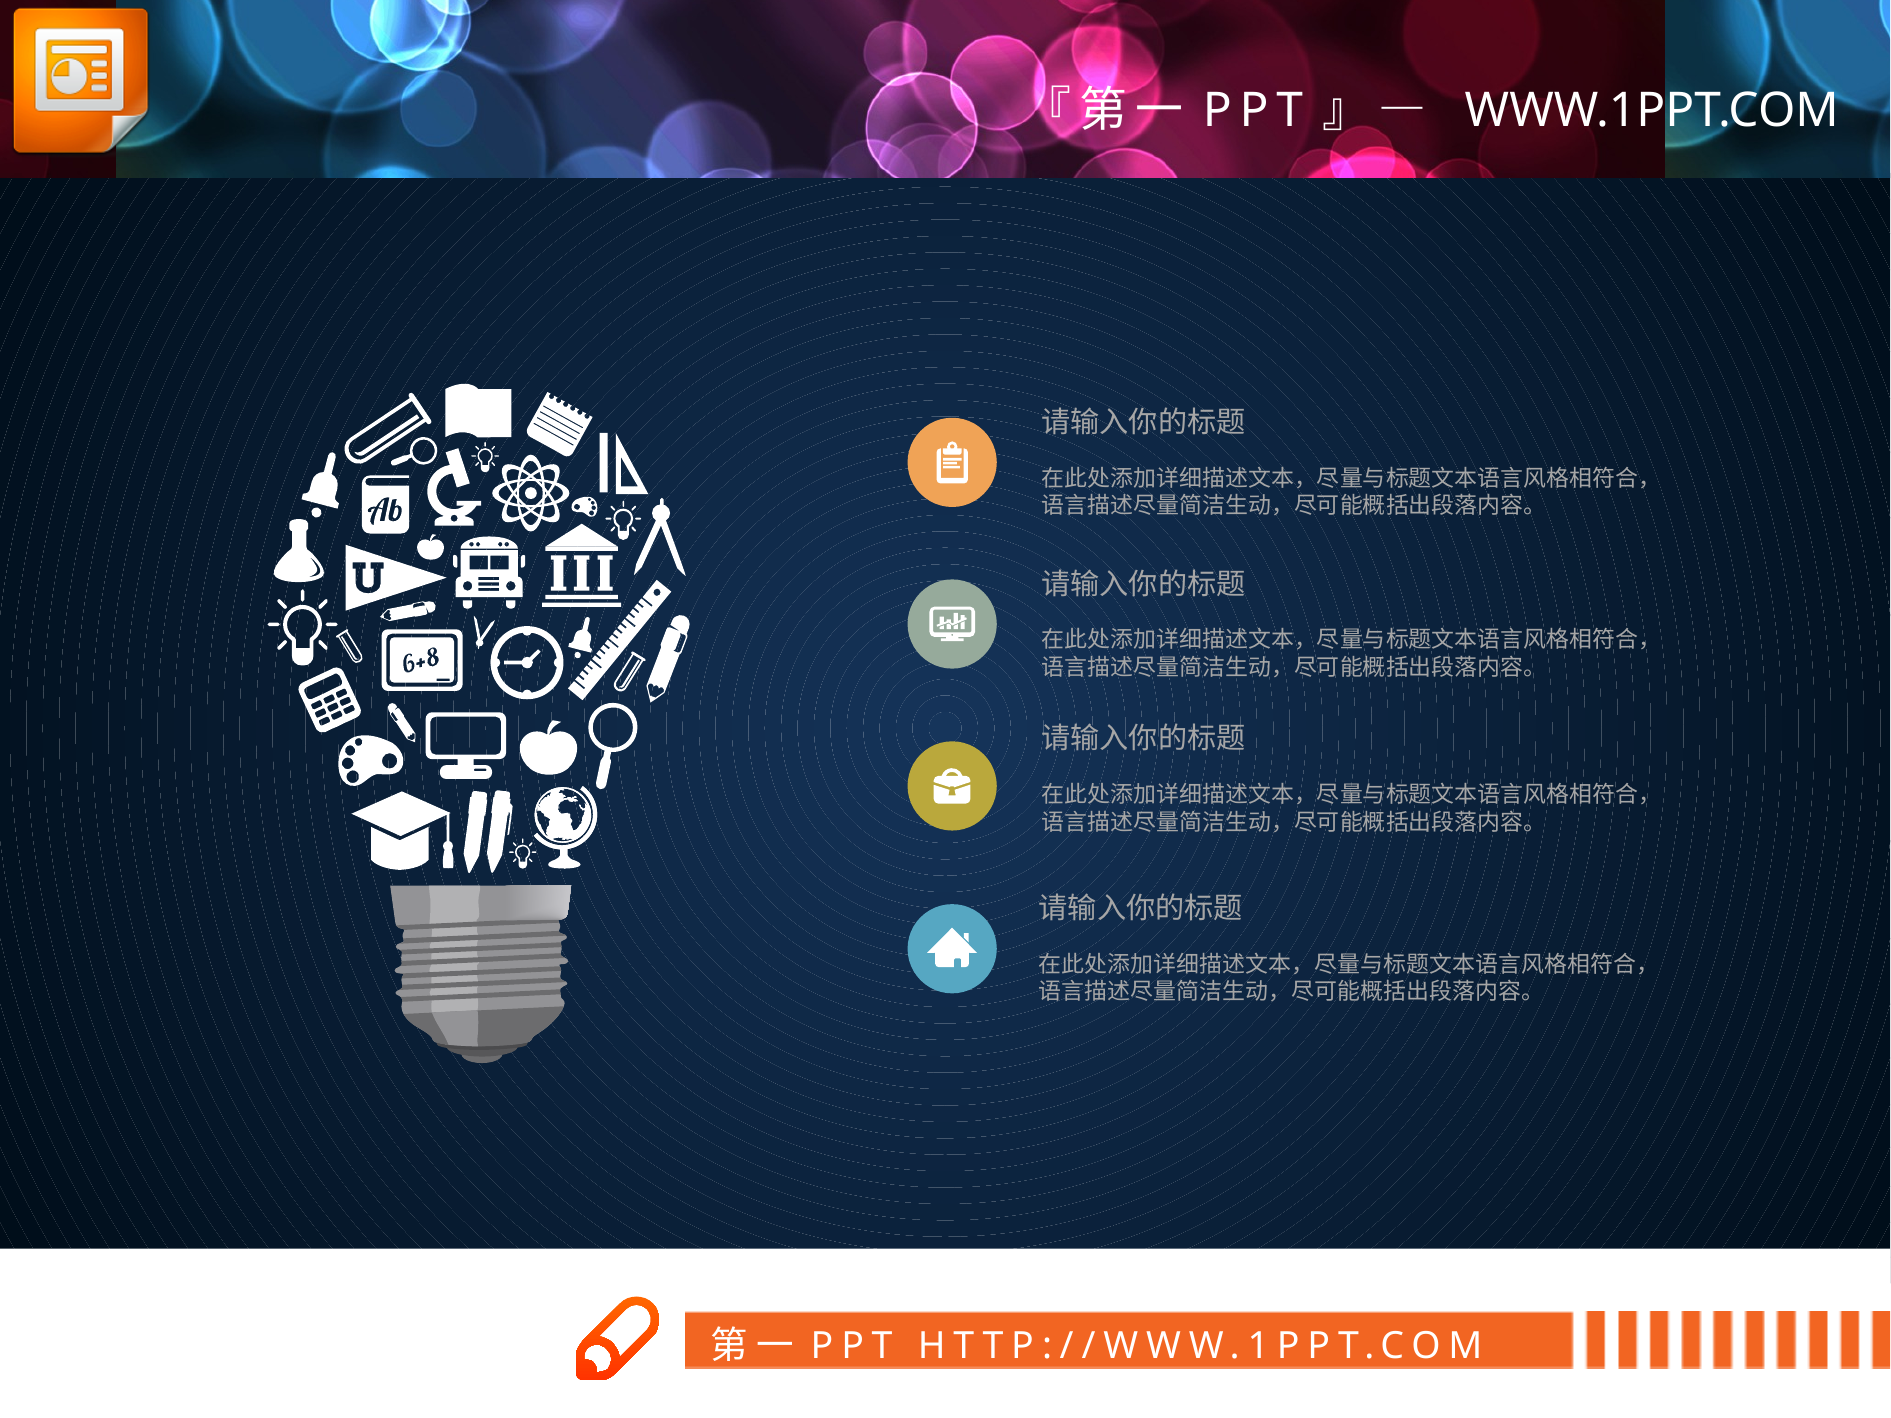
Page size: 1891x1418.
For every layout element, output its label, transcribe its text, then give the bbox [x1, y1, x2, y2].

text_box 请输入你的标题 在此处添加详细描述文本，尽量与标题文本语言风格相符合，语言描述尽量简洁生动，尽可能概括出段落内容。 [1022, 394, 1678, 528]
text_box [907, 579, 997, 669]
picture [0, 0, 1891, 178]
picture [685, 1311, 1891, 1369]
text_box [907, 904, 997, 994]
text_box 请输入你的标题 在此处添加详细描述文本，尽量与标题文本语言风格相符合，语言描述尽量简洁生动，尽可能概括出段落内容。 [1022, 710, 1678, 845]
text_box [907, 741, 997, 831]
text_box 请输入你的标题 在此处添加详细描述文本，尽量与标题文本语言风格相符合，语言描述尽量简洁生动，尽可能概括出段落内容。 [1019, 880, 1675, 1015]
text_box 请输入你的标题 在此处添加详细描述文本，尽量与标题文本语言风格相符合，语言描述尽量简洁生动，尽可能概括出段落内容。 [1022, 555, 1678, 690]
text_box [267, 377, 691, 1064]
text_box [907, 417, 997, 507]
